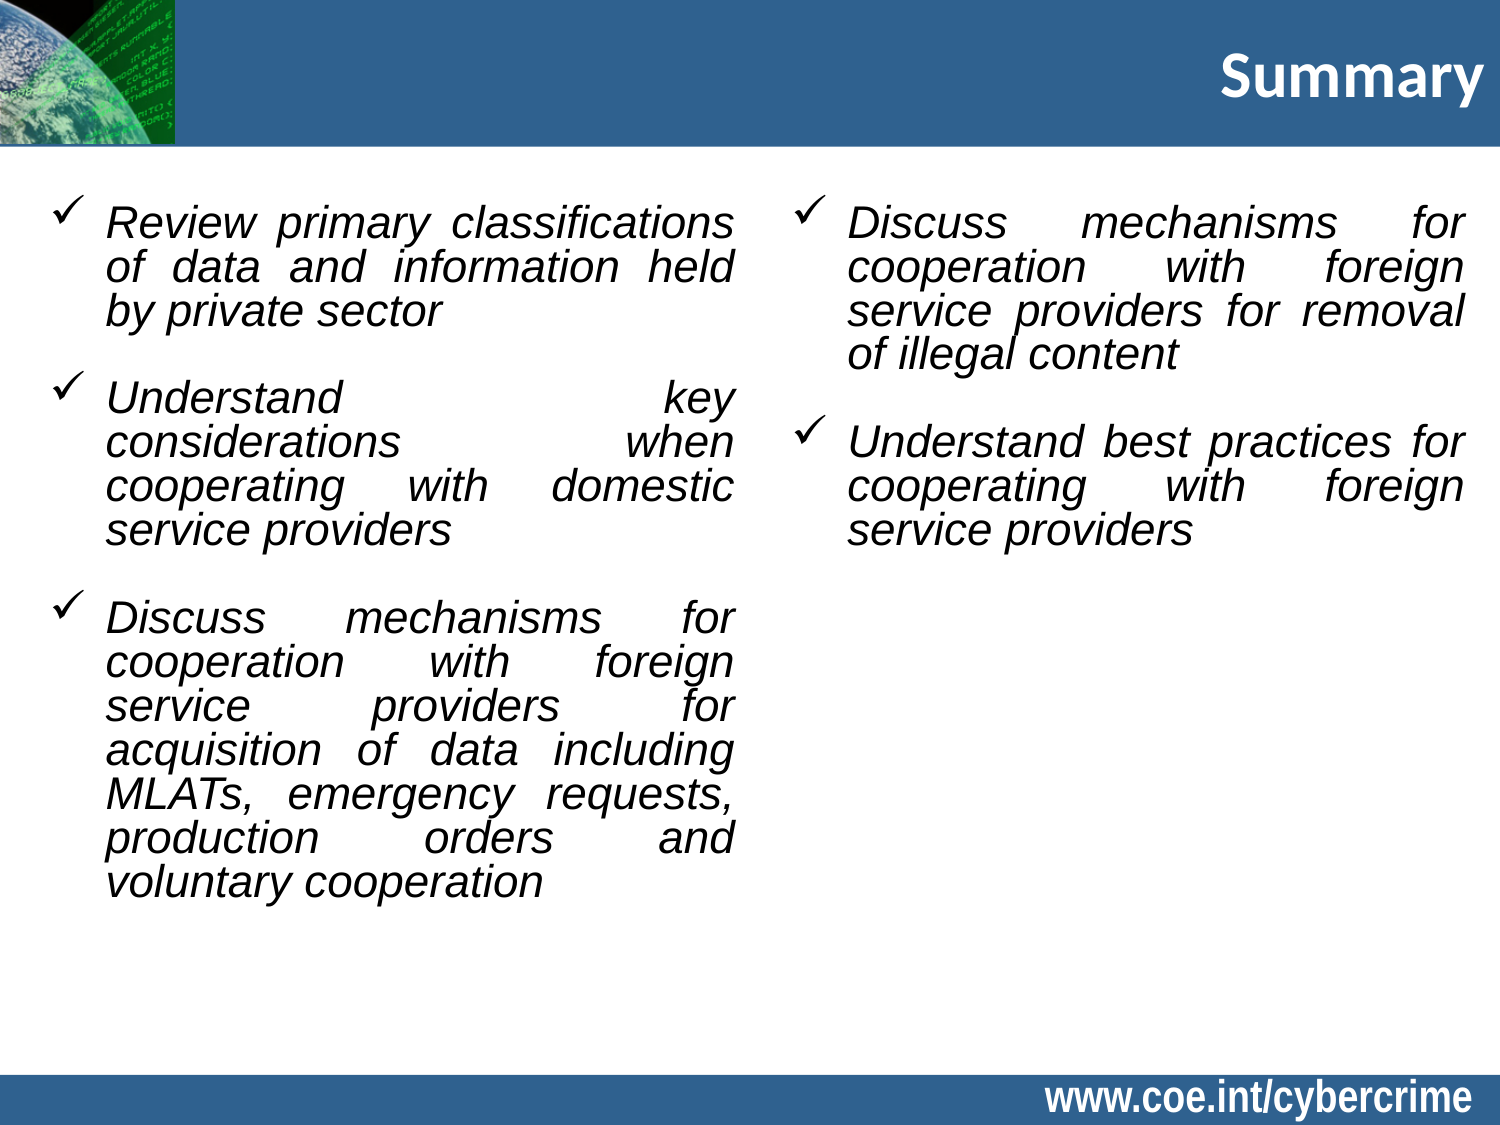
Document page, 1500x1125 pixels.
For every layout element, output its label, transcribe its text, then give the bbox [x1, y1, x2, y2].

picture [0, 0, 175, 144]
text_box Review primary classifications of data and information held by private sector Understand key considerations when cooperating with domestic service providers Discuss mechanisms for cooperation with foreign service providers for acquisition of data including MLATs, emergency requests, production orders and voluntary cooperation [34, 195, 750, 914]
text_box Summary [177, 0, 1500, 149]
text_box Discuss mechanisms for cooperation with foreign service providers for removal of illegal content Understand best practices for cooperating with foreign service providers [776, 195, 1480, 562]
text_box [0, 1073, 1030, 1125]
text_box www.coe.int/cybercrime [1030, 1059, 1500, 1125]
